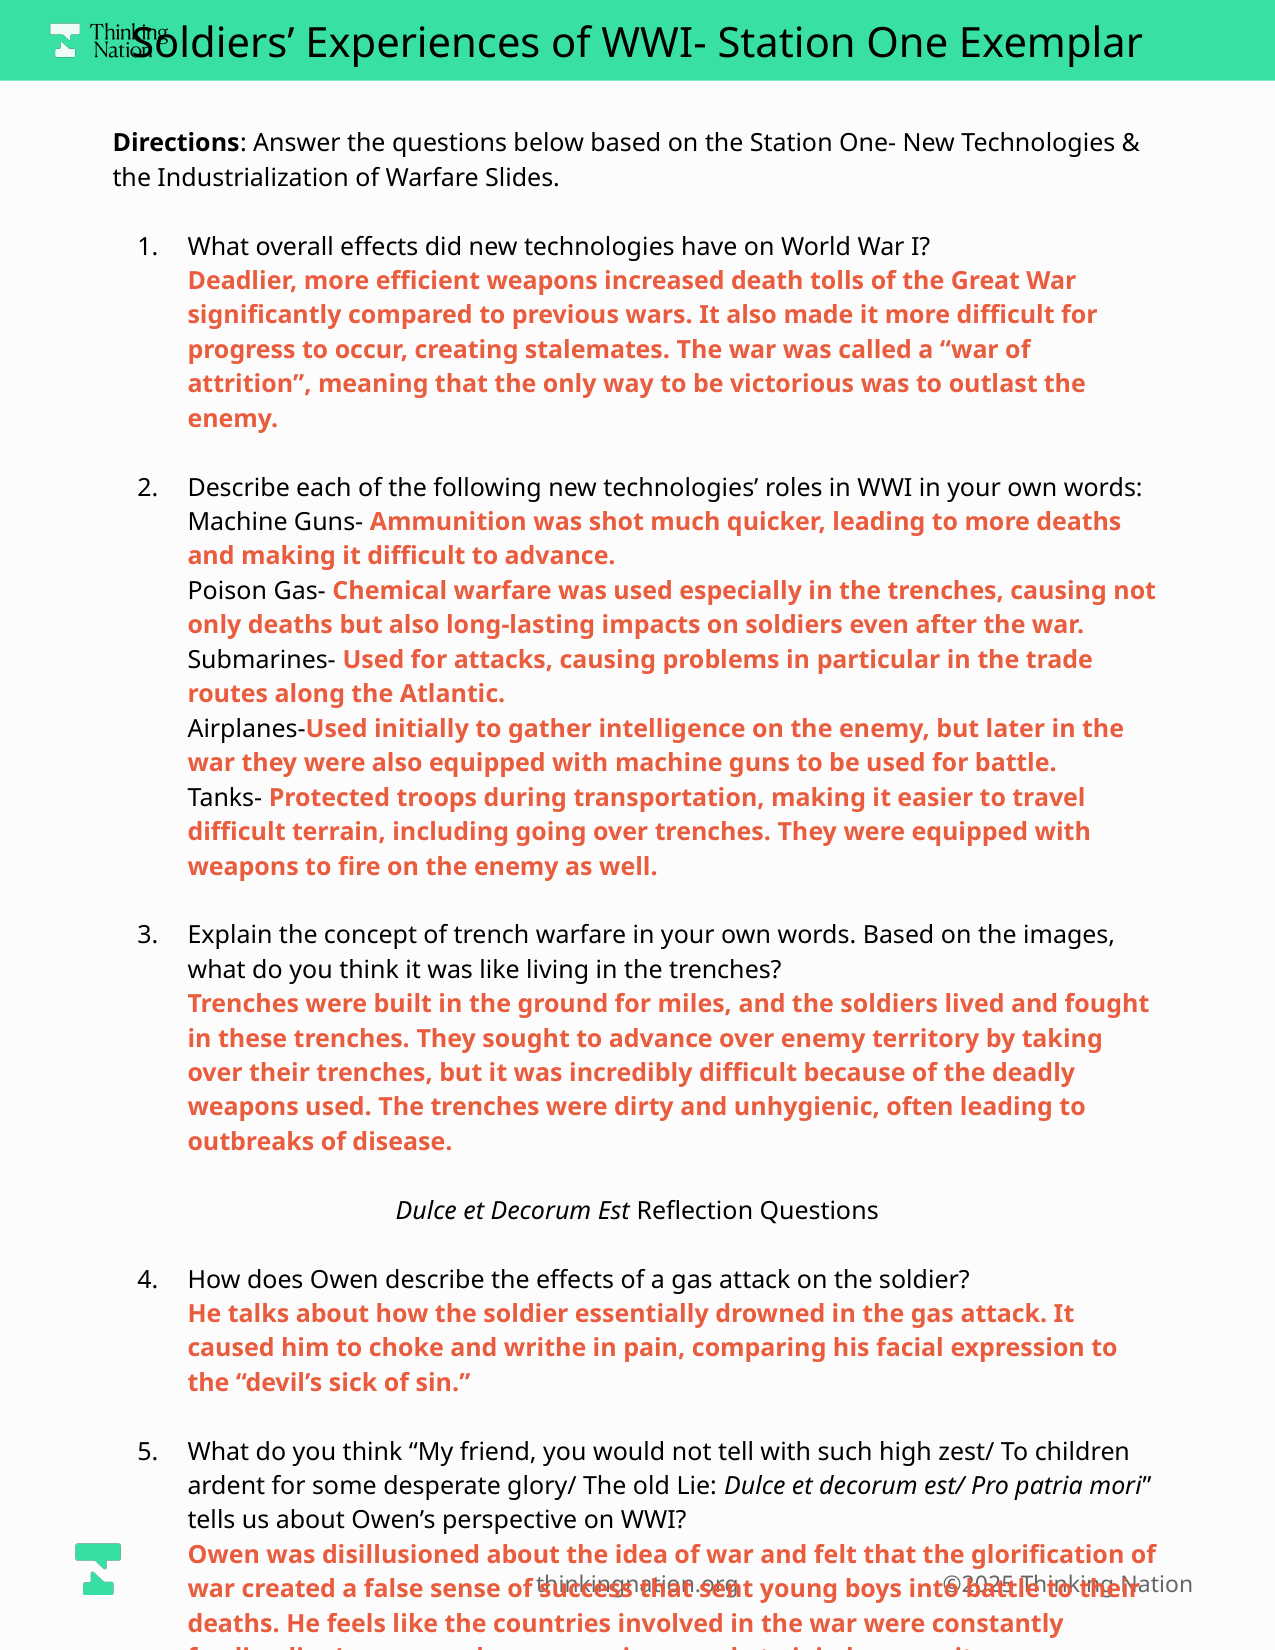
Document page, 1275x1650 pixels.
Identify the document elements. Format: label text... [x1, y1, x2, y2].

text_box Soldiers’ Experiences of WWI- Station One Exemplar [0, 0, 1275, 81]
text_box ©2025 Thinking Nation [1178, 1553, 1210, 1605]
picture [36, 12, 172, 69]
text_box Directions: Answer the questions below based on the Station One- New Technologies & the Industrialization of Warfare Slides. What overall effects did new technologies have on World War I? Deadlier, more efficient weapons increased death tolls of the Great War significantly compared to previous wars. It also made it more difficult for progress to occur, creating stalemates. The war was called a “war of attrition”, meaning that the only way to be victorious was to outlast the enemy. Describe each of the following new technologies’ roles in WWI in your own words: Machine Guns- Ammunition was shot much quicker, leading to more deaths and making it difficult to advance. Poison Gas- Chemical warfare was used especially in the trenches, causing not only deaths but also long-lasting impacts on soldiers even after the war. Submarines- Used for attacks, causing problems in particular in the trade routes along the Atlantic. Airplanes-Used initially to gather intelligence on the enemy, but later in the war they were also equipped with machine guns to be used for battle. Tanks- Protected troops during transportation, making it easier to travel difficult terrain, including going over trenches. They were equipped with weapons to fire on the enemy as well. Explain the concept of trench warfare in your own words. Based on the images, what do you think it was like living in the trenches? Trenches were built in the ground for miles, and the soldiers lived and fought in these trenches. They sought to advance over enemy territory by taking over their trenches, but it was incredibly difficult because of the deadly weapons used. The trenches were dirty and unhygienic, often leading to outbreaks of disease. Dulce et Decorum Est Reflection Questions How does Owen describe the effects of a gas attack on the soldier? He talks about how the soldier essentially drowned in the gas attack. It caused him to choke and writhe in pain, comparing his facial expression to the “devil’s sick of sin.” What do you think “My friend, you would not tell with such high zest/ To children ardent for some desperate glory/ The old Lie: Dulce et decorum est/ Pro patria mori” tells us about Owen’s perspective on WWI? Owen was disillusioned about the idea of war and felt that the glorification of war created a false sense of success that sent young boys into battle to their deaths. He feels like the countries involved in the war were constantly feeding lies/ propaganda encouraging people to join because it was honorable to die for your country in the war. What line(s) in the poem resonated with you most, and why? Answers will vary. [97, 107, 1178, 1650]
picture [62, 1533, 134, 1605]
